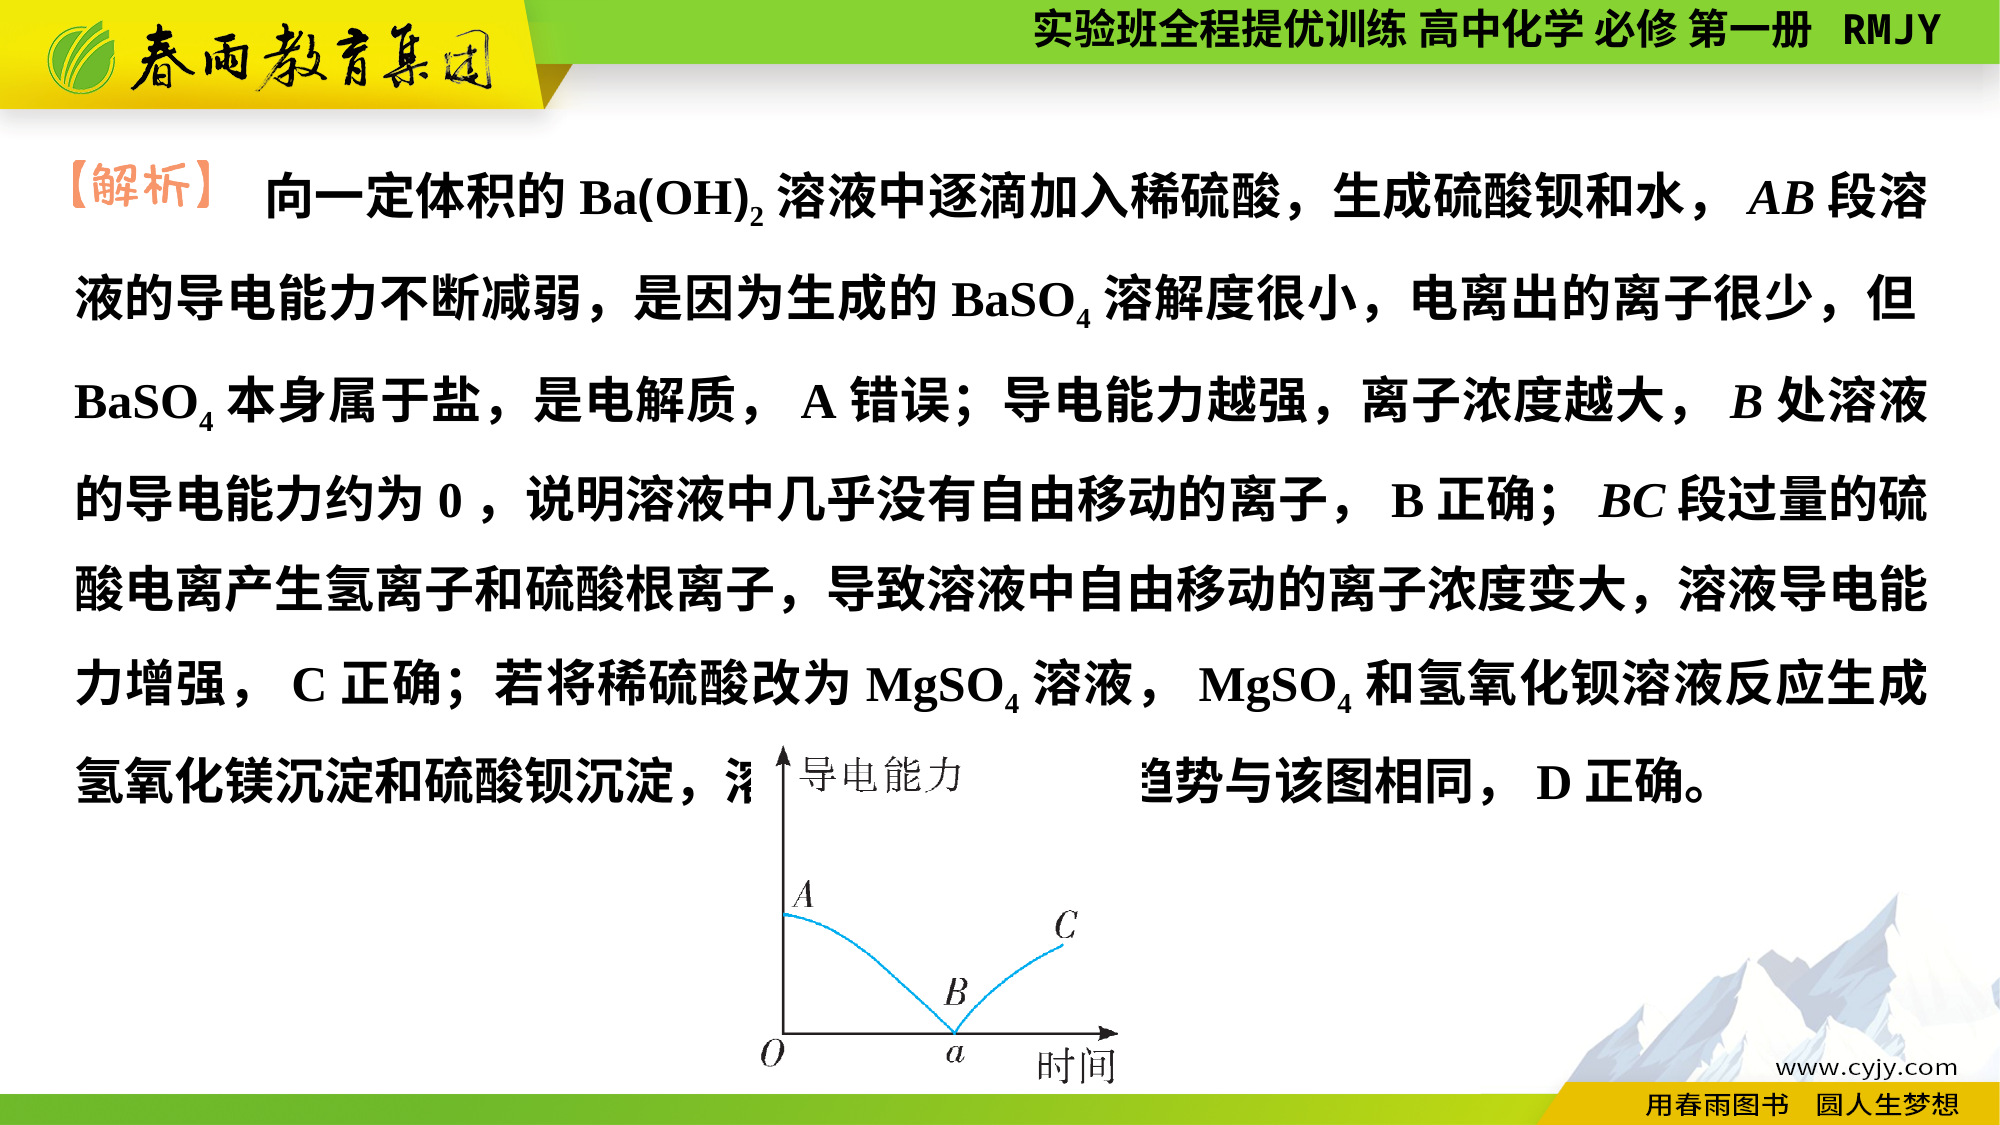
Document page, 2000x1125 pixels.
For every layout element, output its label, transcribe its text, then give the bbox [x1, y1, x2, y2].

picture [0, 0, 2000, 1125]
list 向一定体积的Ba(OH)2溶液中逐滴加入稀硫酸，生成硫酸钡和水，AB段溶液的导电能力不断减弱，是因为生成的BaSO4溶解度很小，电离出的离子很少，但BaSO4本身属于盐，是电解质，A错误；导电能力越强，离子浓度越大，B处溶液的导电能力约为0，说明溶液中几乎没有自由移动的离子，B正确；BC段过量的硫酸电离产生氢离子和硫酸根离子，导致溶液中自由移动的离子浓度变大，溶液导电能力增强，C正确；若将稀硫酸改为MgSO4溶液，MgSO4和氢氧化钡溶液反应生成氢氧化镁沉淀和硫酸钡沉淀，溶液导电能力变化趋势与该图相同，D正确。 [59, 122, 1944, 774]
